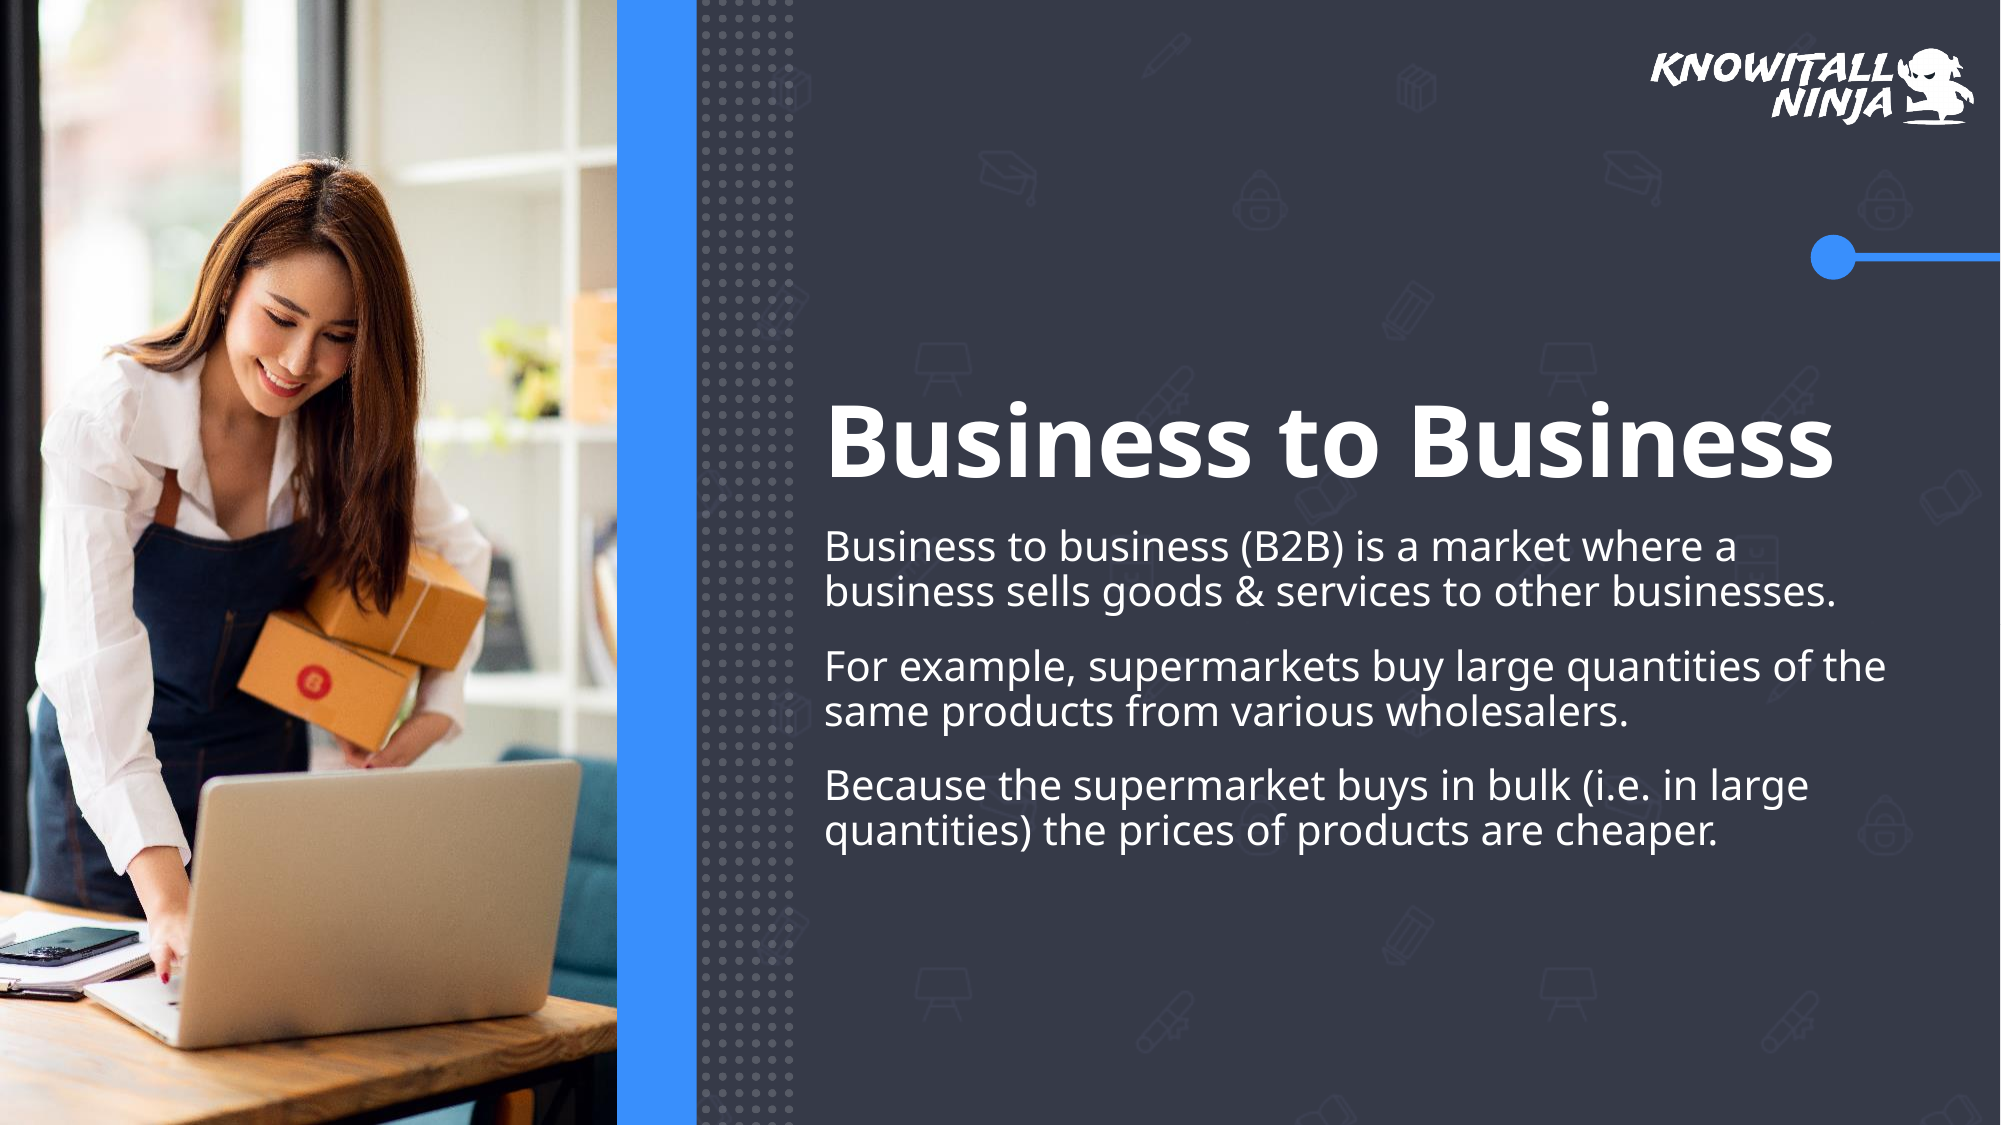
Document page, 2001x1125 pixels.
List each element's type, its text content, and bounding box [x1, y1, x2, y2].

title Business to Business [808, 279, 1921, 505]
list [0, 0, 618, 1125]
picture [697, 0, 2001, 1125]
list Business to business (B2B) is a market where a business sells goods & services to other businesses. For example, supermarkets buy large quantities of the same products from various wholesalers. Because the supermarket buys in bulk (i.e. in large quantities) the prices of products are cheaper. [808, 518, 1921, 1090]
